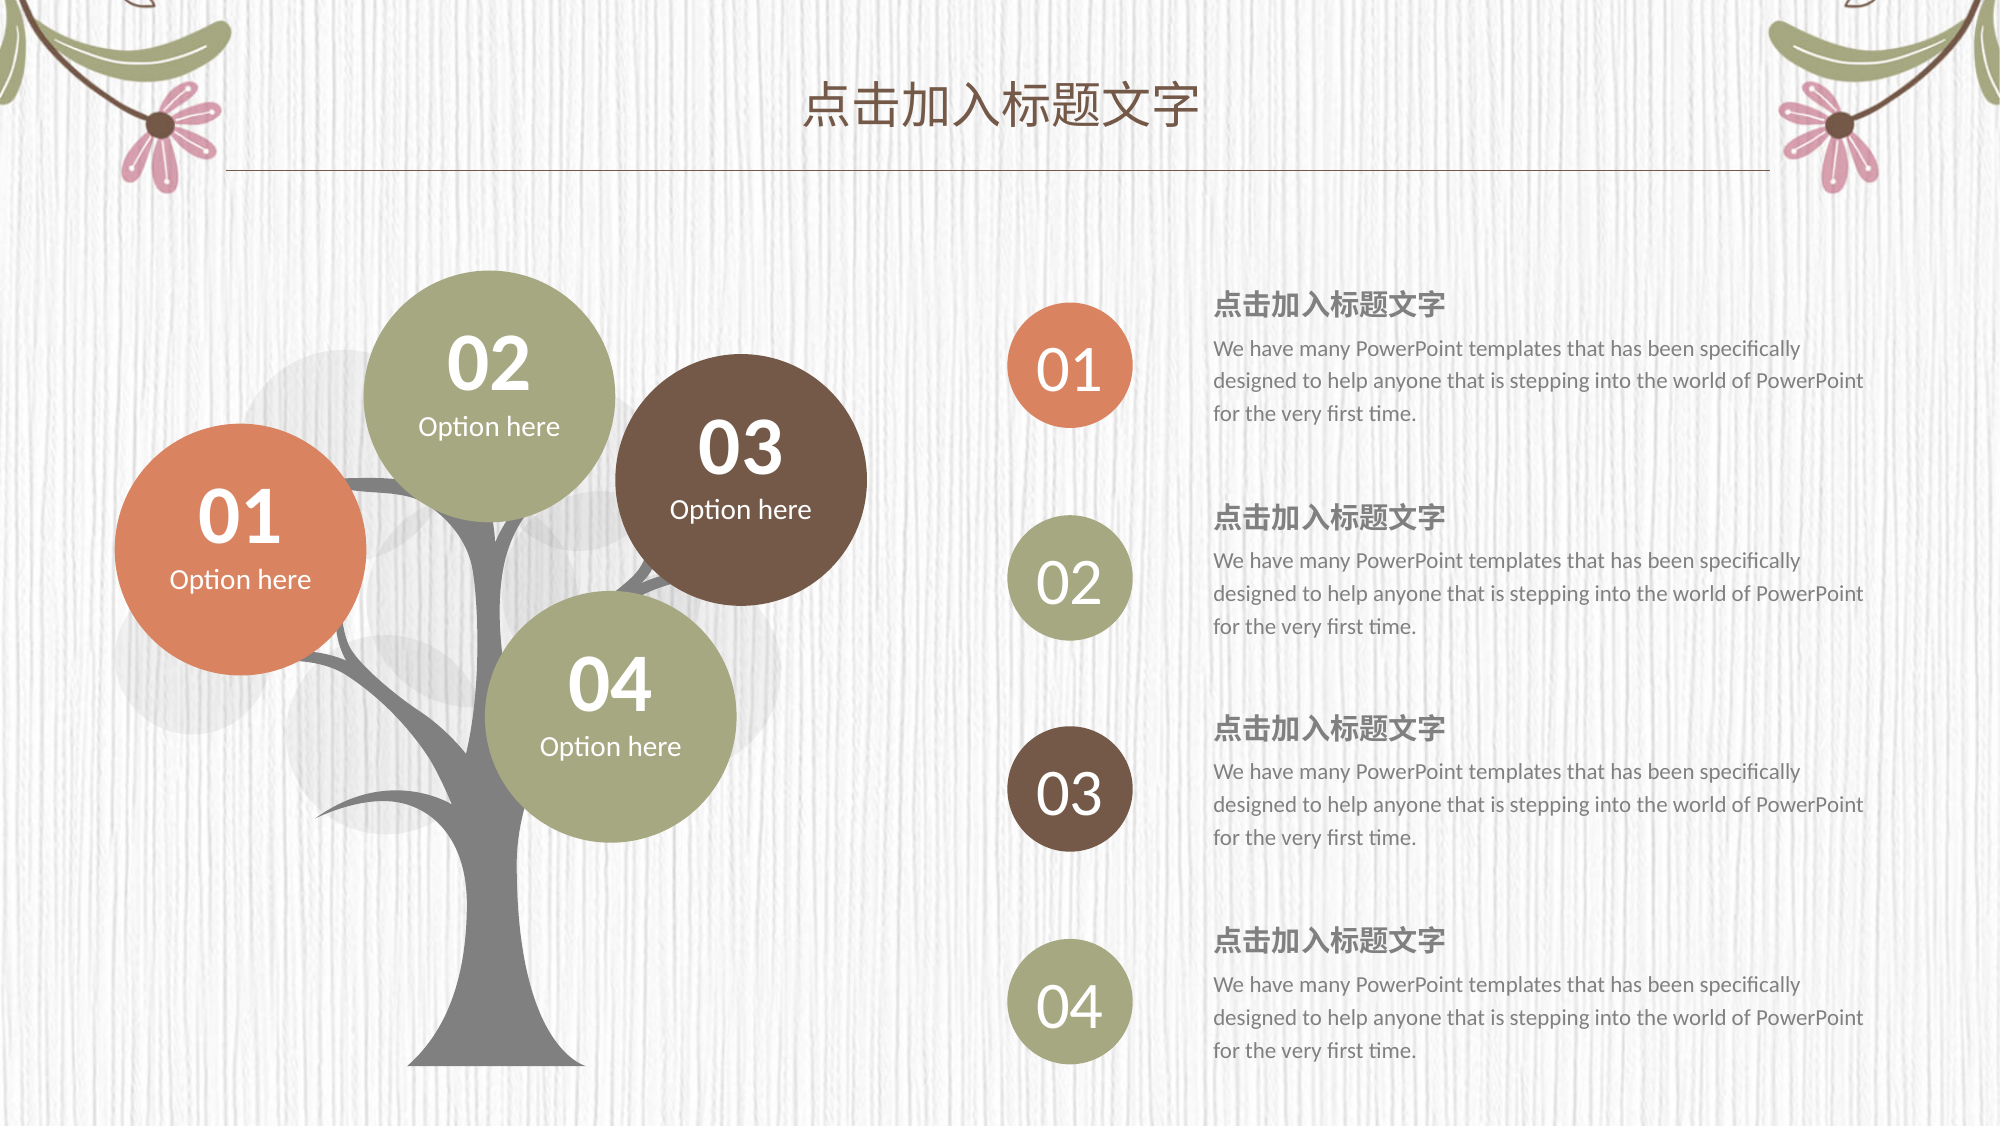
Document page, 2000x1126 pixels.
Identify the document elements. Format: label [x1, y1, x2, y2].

text_box [226, 67, 1771, 171]
text_box [114, 270, 868, 1067]
picture [0, 0, 2000, 1126]
text_box [1007, 279, 1877, 1065]
